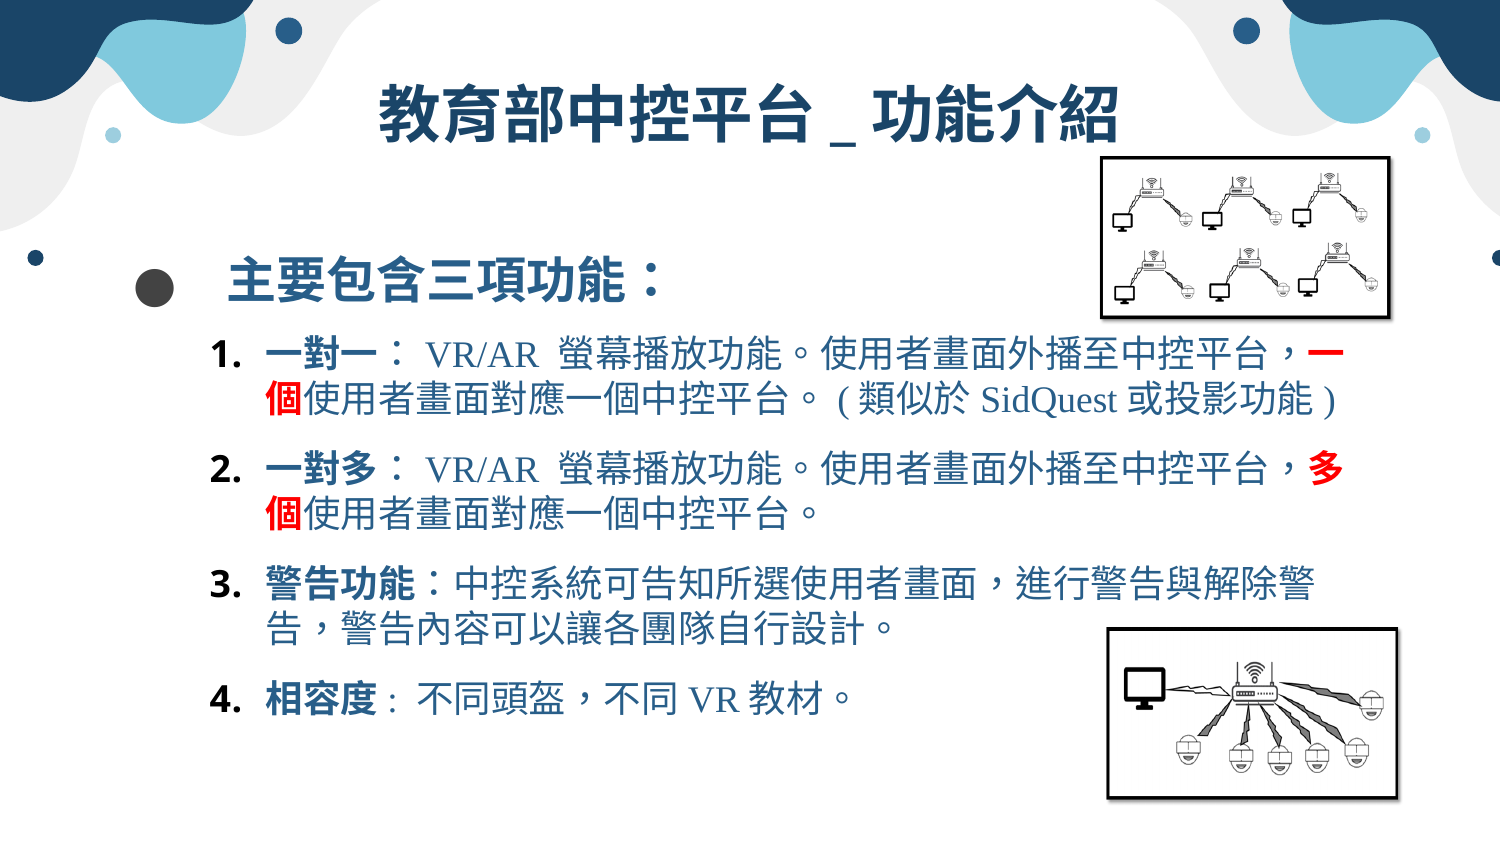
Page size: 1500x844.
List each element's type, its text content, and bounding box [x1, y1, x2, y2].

picture [1096, 153, 1397, 327]
text_box 一對一：VR/AR 螢幕播放功能。使用者畫面外播至中控平台，一個使用者畫面對應一個中控平台。(類似於SidQuest或投影功能) 一對多：VR/AR 螢幕播放功能。使用者畫面外播至中控平台，多個使用者畫面對應一個中控平台。 警告功能：中控系統可告知所選使用者畫面，進行警告與解除警告，警告內容可以讓各團隊自行設計。 相容度: 不同頭盔，不同VR教材。 [194, 314, 1397, 706]
picture [1103, 624, 1404, 807]
title 教育部中控平台_功能介紹 [88, 59, 1412, 154]
text_box 主要包含三項功能： [117, 203, 1091, 290]
